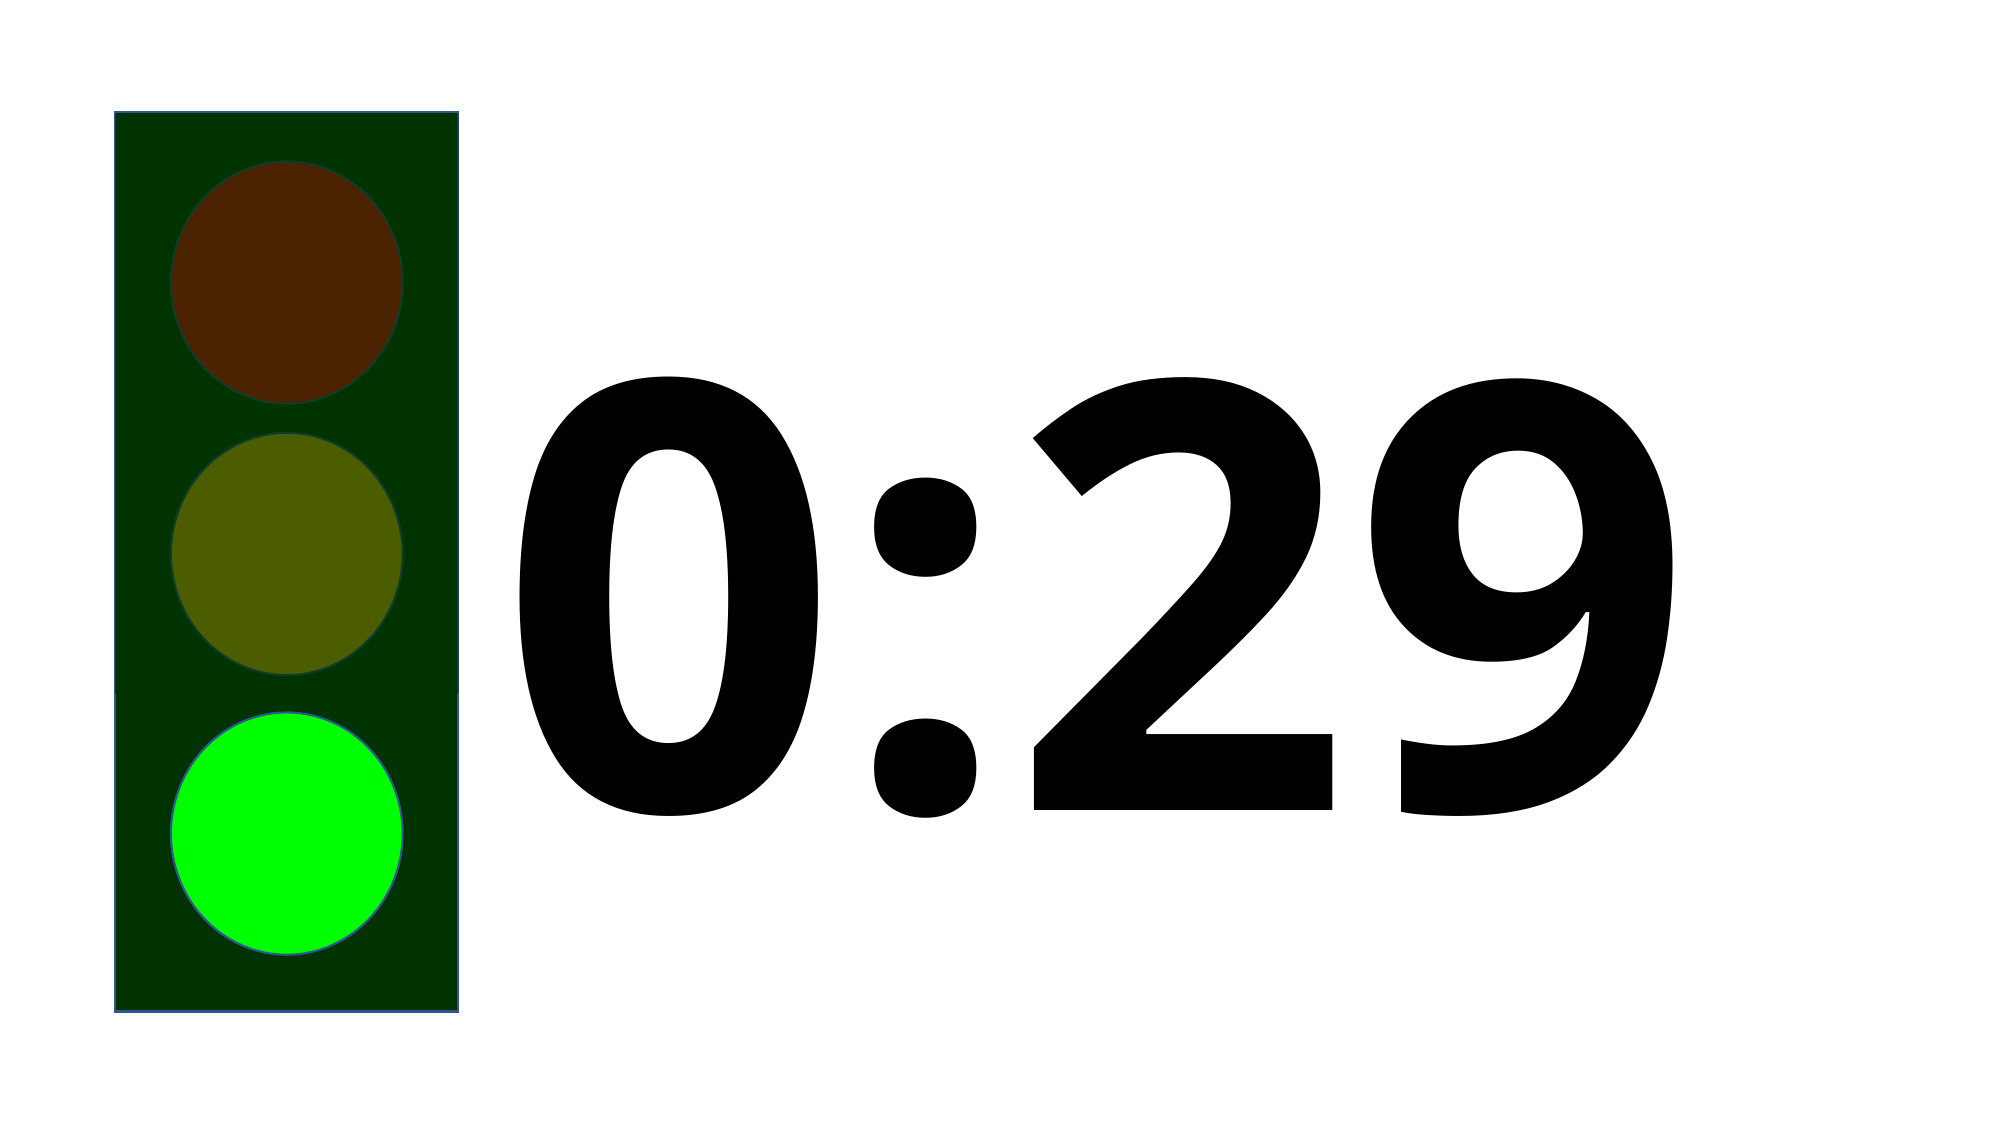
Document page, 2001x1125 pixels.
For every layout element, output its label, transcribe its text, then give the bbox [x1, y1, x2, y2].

text_box 0:29 [483, 204, 1924, 938]
text_box [114, 695, 459, 1013]
text_box [169, 711, 404, 956]
text_box [114, 112, 459, 695]
